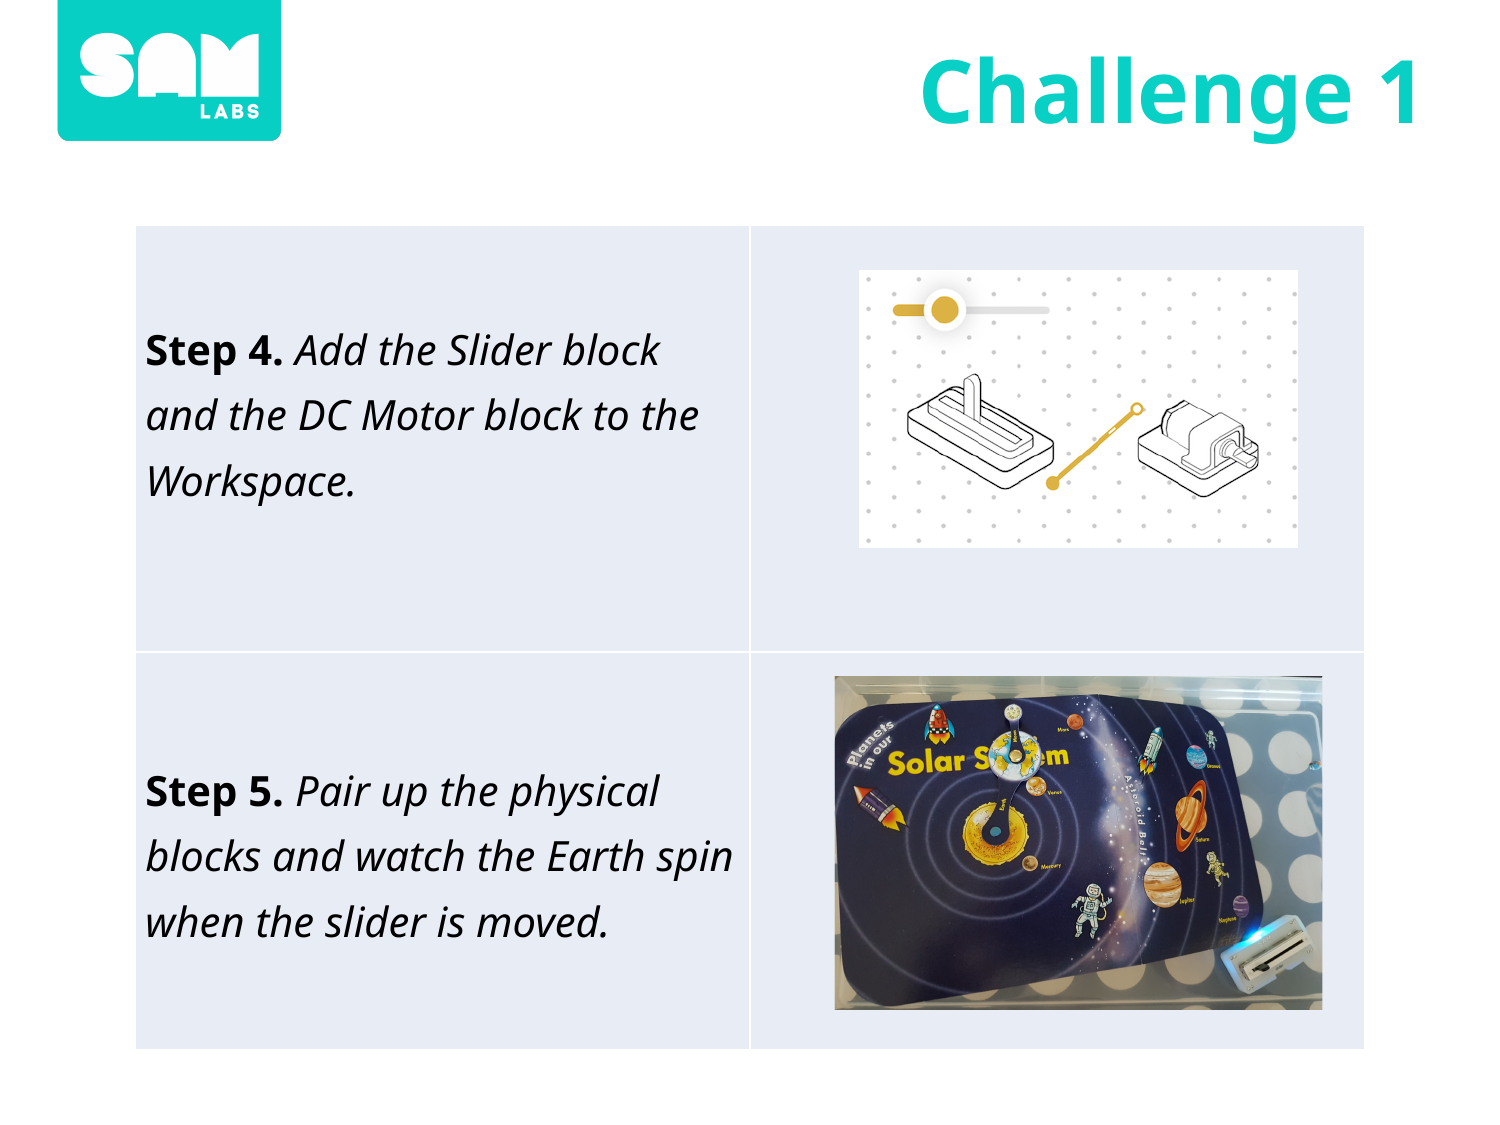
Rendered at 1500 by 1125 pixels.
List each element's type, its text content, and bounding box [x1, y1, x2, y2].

table_cell [751, 653, 1364, 1049]
text_box Challenge 1 [286, 39, 1427, 142]
picture [858, 270, 1299, 548]
picture [0, 0, 281, 142]
table_cell Step 5. Pair up the physical blocks and watch the Earth spin when the slider is moved. [136, 653, 749, 1049]
table_header Step 4. Add the Slider block and the DC Motor block to the Workspace. [136, 226, 749, 651]
table_header [751, 226, 1364, 651]
picture [834, 675, 1323, 1010]
